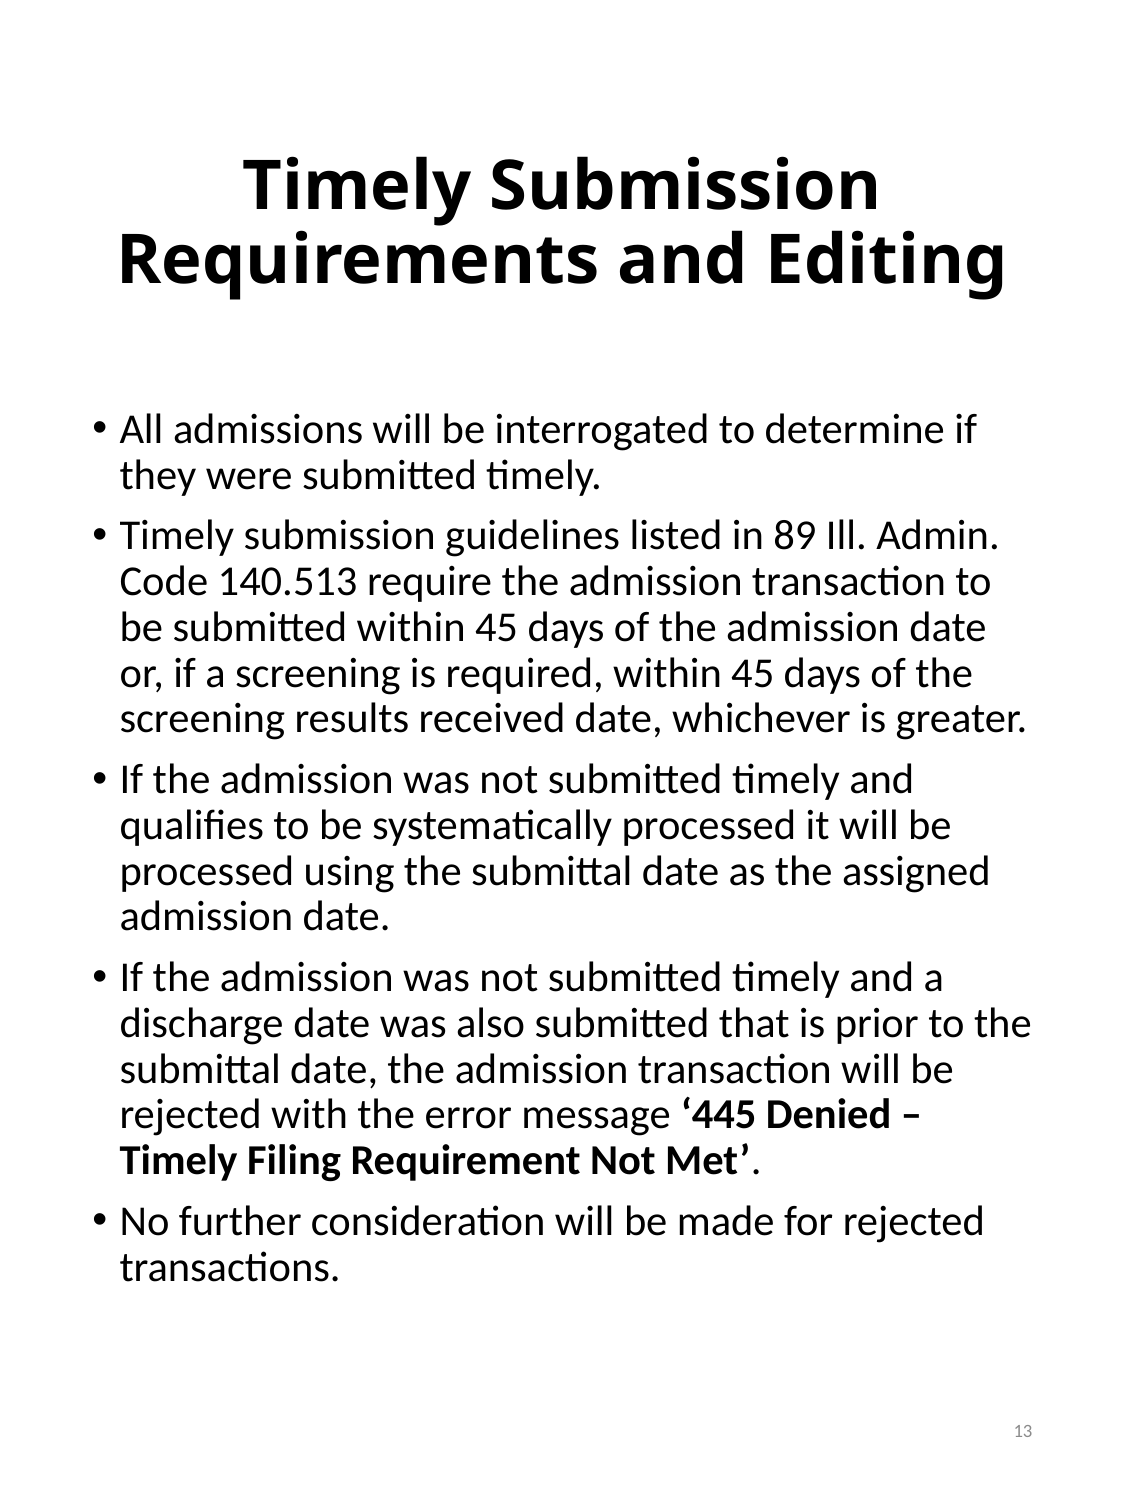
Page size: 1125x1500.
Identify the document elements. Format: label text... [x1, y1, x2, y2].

slide_number 13 [794, 1390, 1048, 1471]
title Timely Submission Requirements and Editing [77, 79, 1048, 370]
list All admissions will be interrogated to determine if they were submitted timely. Timely submission guidelines listed in 89 Ill. Admin. Code 140.513 require the admission transaction to be submitted within 45 days of the admission date or, if a screening is required, within 45 days of the screening results received date, whichever is greater. If the admission was not submitted timely and qualifies to be systematically processed it will be processed using the submittal date as the assigned admission date. If the admission was not submitted timely and a discharge date was also submitted that is prior to the submittal date, the admission transaction will be rejected with the error message ‘445 Denied – Timely Filing Requirement Not Met’. No further consideration will be made for rejected transactions. [77, 399, 1048, 1352]
